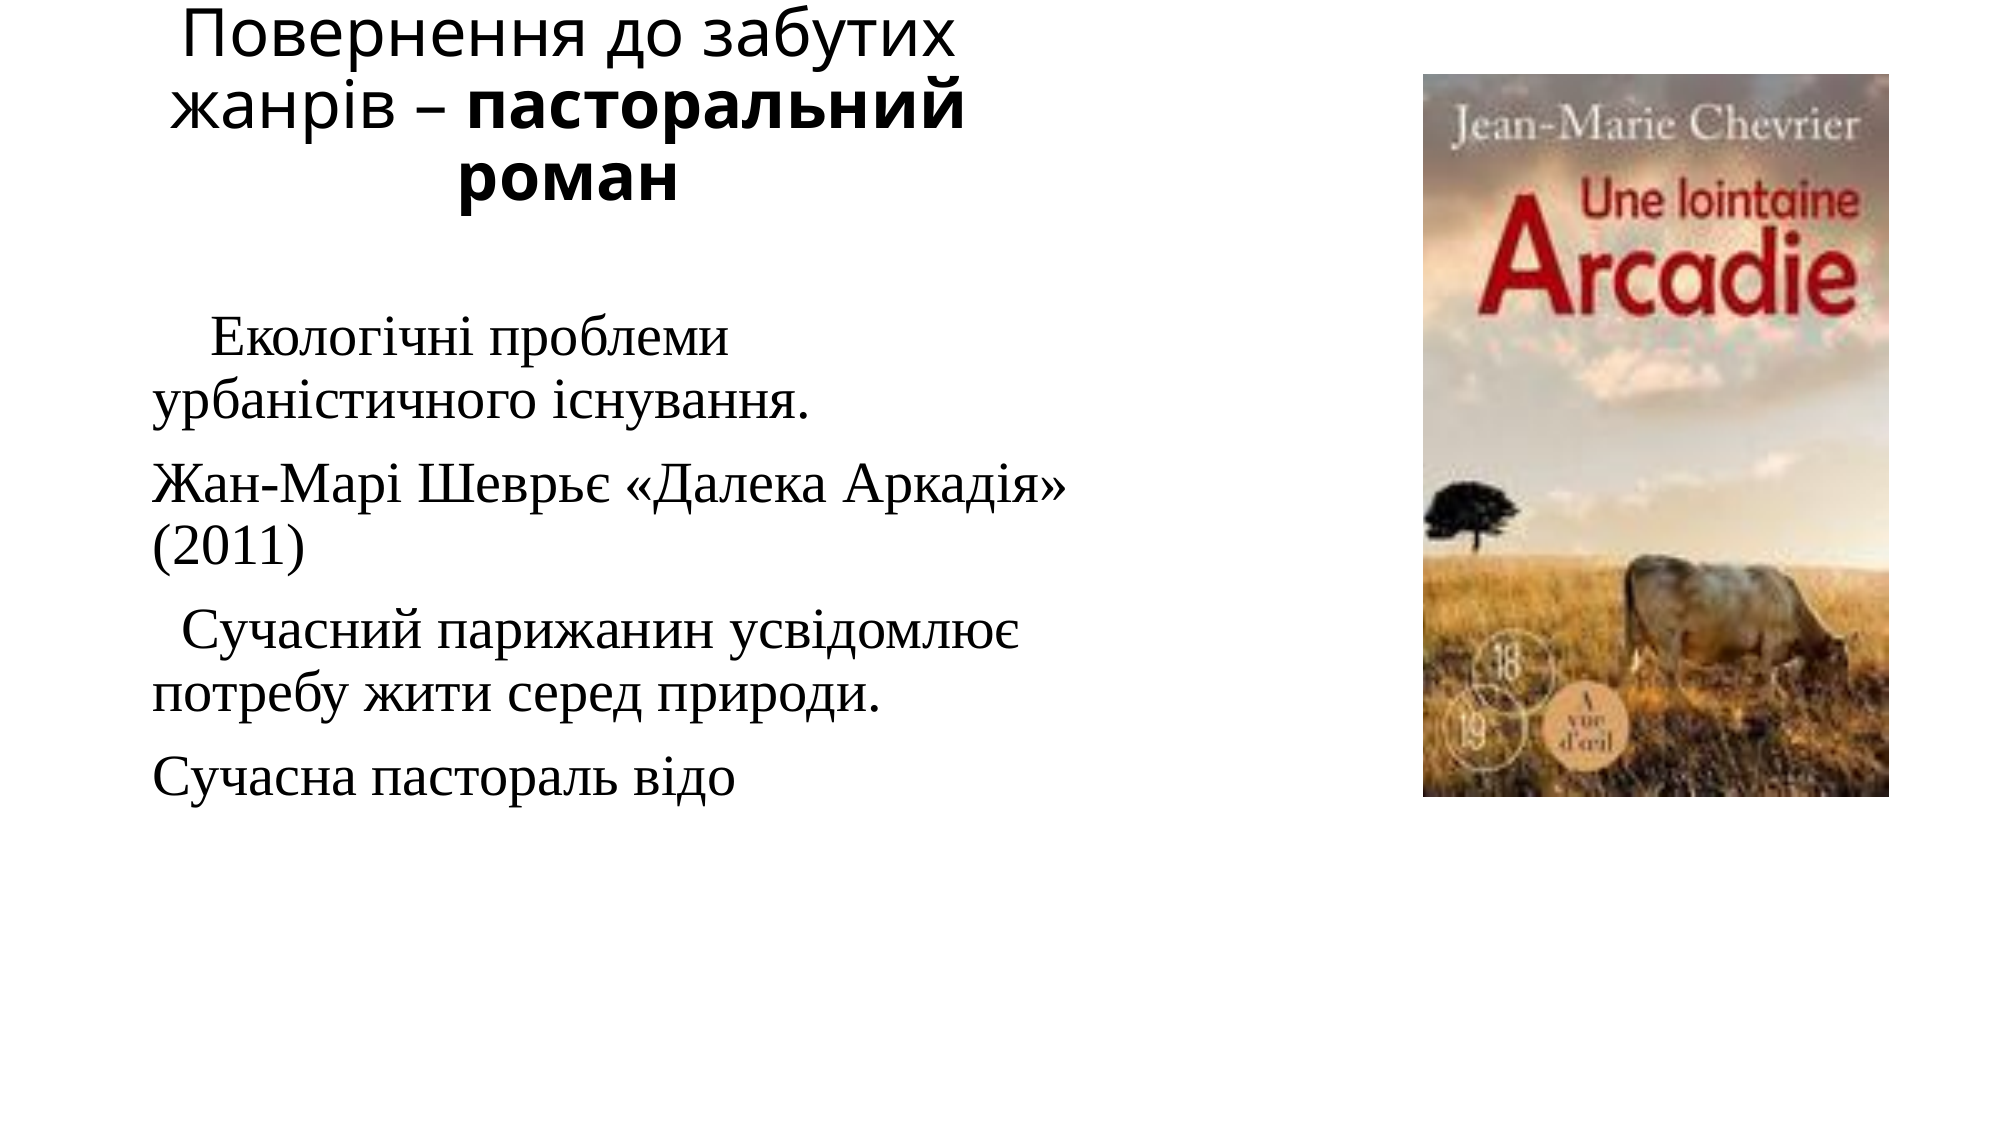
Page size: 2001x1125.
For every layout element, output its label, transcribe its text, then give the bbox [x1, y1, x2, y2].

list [1423, 74, 1889, 797]
list Екологічні проблеми урбаністичного існування. Жан-Марі Шеврьє «Далека Аркадія» (2011) Сучасний парижанин усвідомлює потребу жити серед природи. Сучасна пастораль відо [137, 297, 1135, 963]
title Повернення до забутих жанрів – пасторальний роман [137, 43, 1000, 223]
